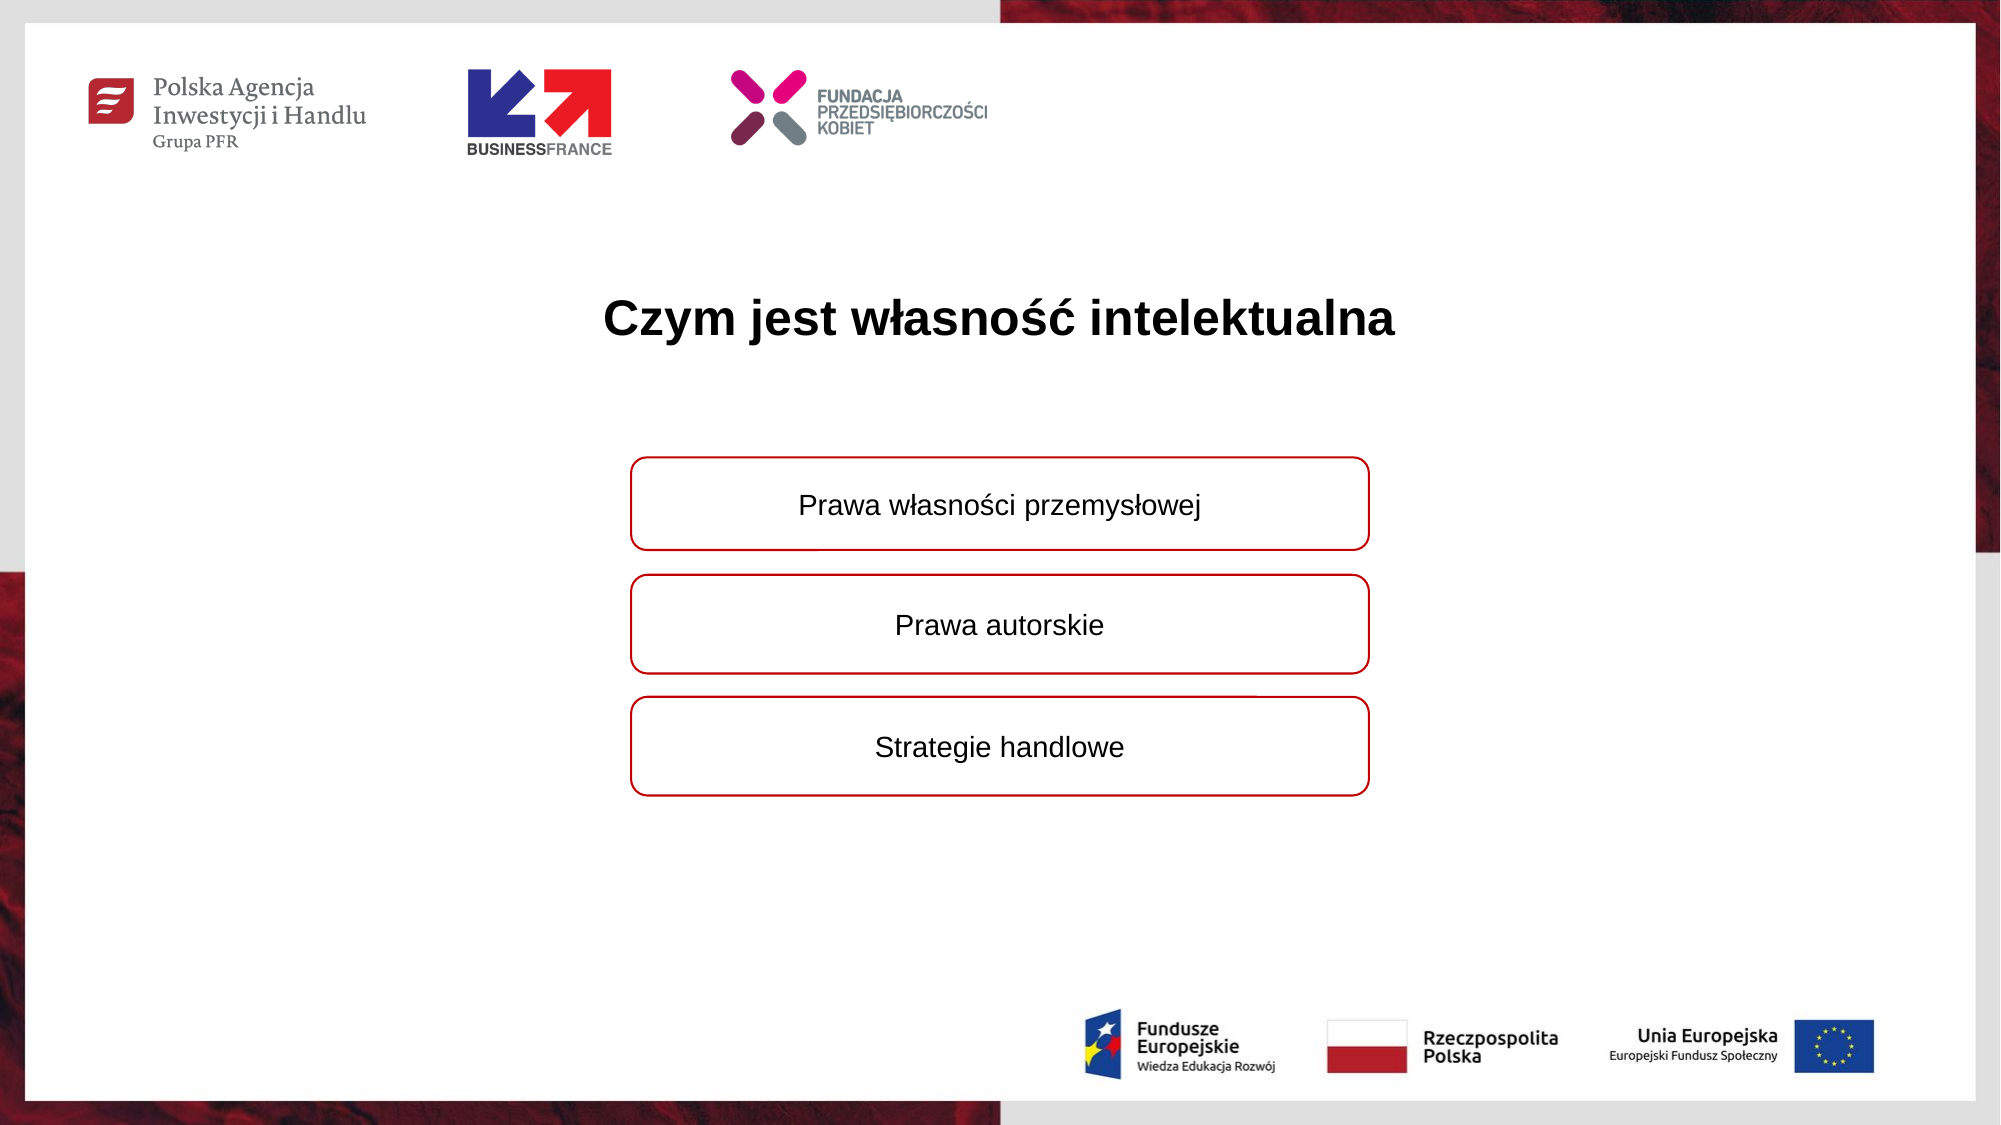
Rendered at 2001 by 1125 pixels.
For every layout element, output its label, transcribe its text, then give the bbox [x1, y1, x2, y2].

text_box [631, 696, 1369, 796]
picture [0, 0, 2001, 1125]
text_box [631, 457, 1369, 550]
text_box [631, 574, 1369, 674]
title Czym jest własność intelektualna [137, 210, 1863, 429]
